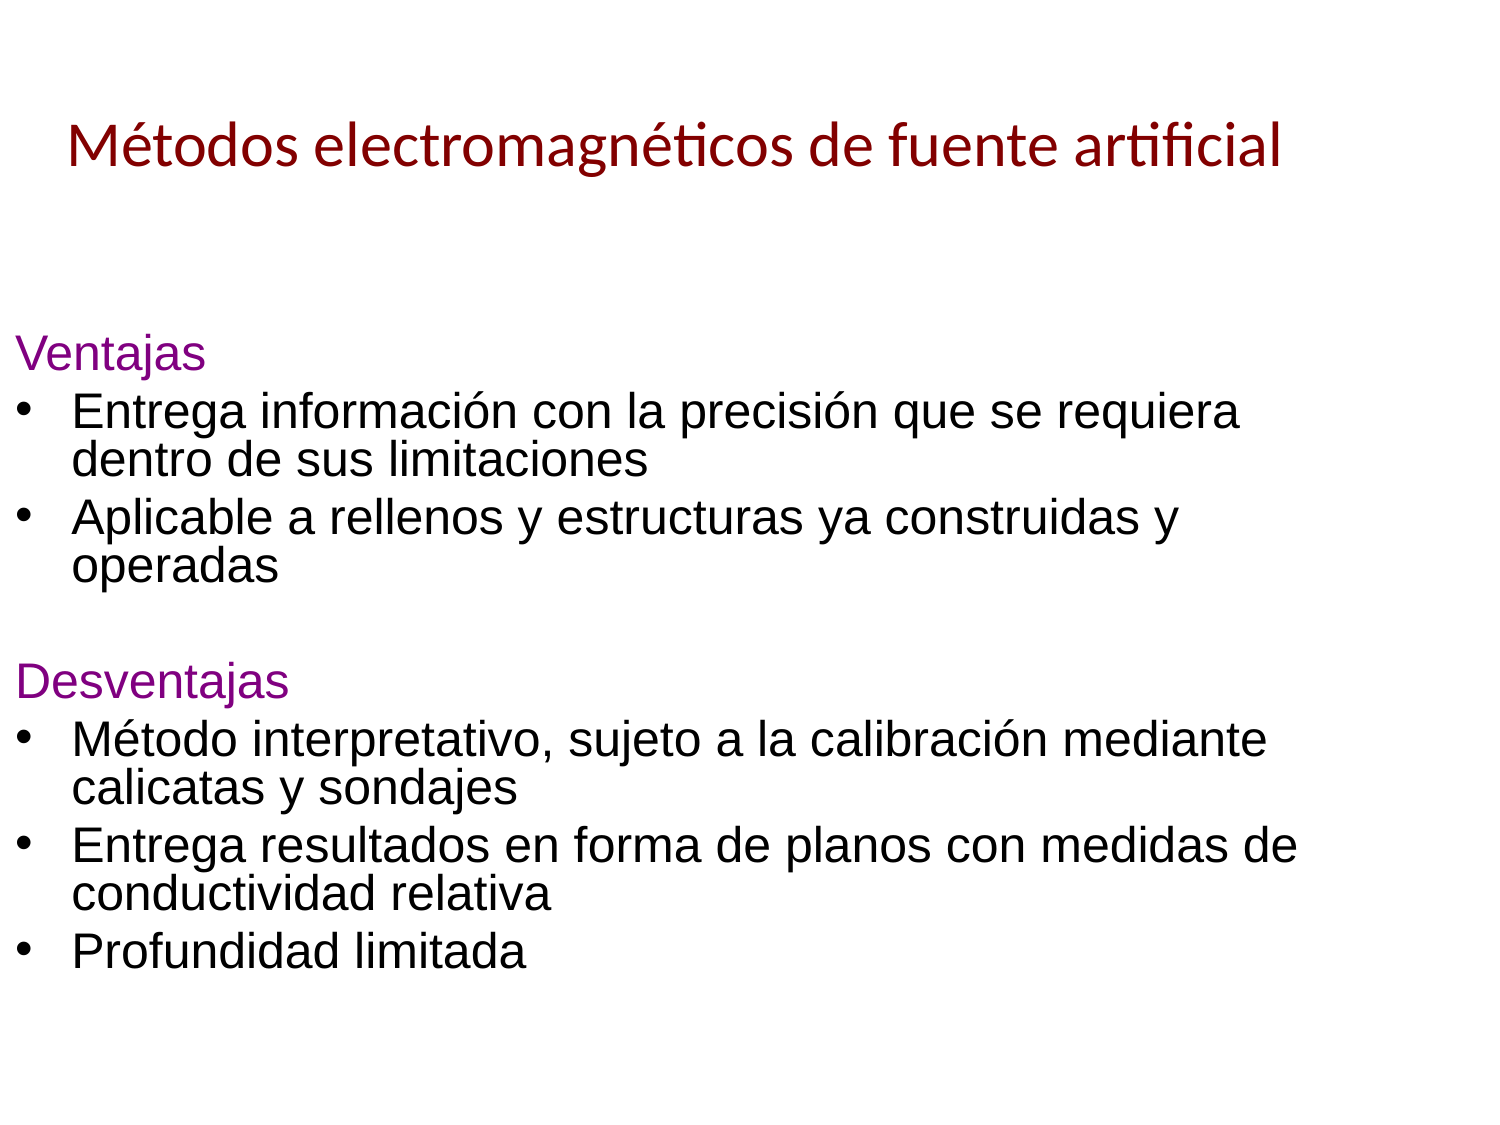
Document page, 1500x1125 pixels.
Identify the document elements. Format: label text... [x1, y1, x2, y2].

title Métodos electromagnéticos de fuente artificial [0, 62, 1351, 221]
list Ventajas Entrega información con la precisión que se requiera dentro de sus limitaciones Aplicable a rellenos y estructuras ya construidas y operadas Desventajas Método interpretativo, sujeto a la calibración mediante calicatas y sondajes Entrega resultados en forma de planos con medidas de conductividad relativa Profundidad limitada [0, 324, 1351, 1001]
